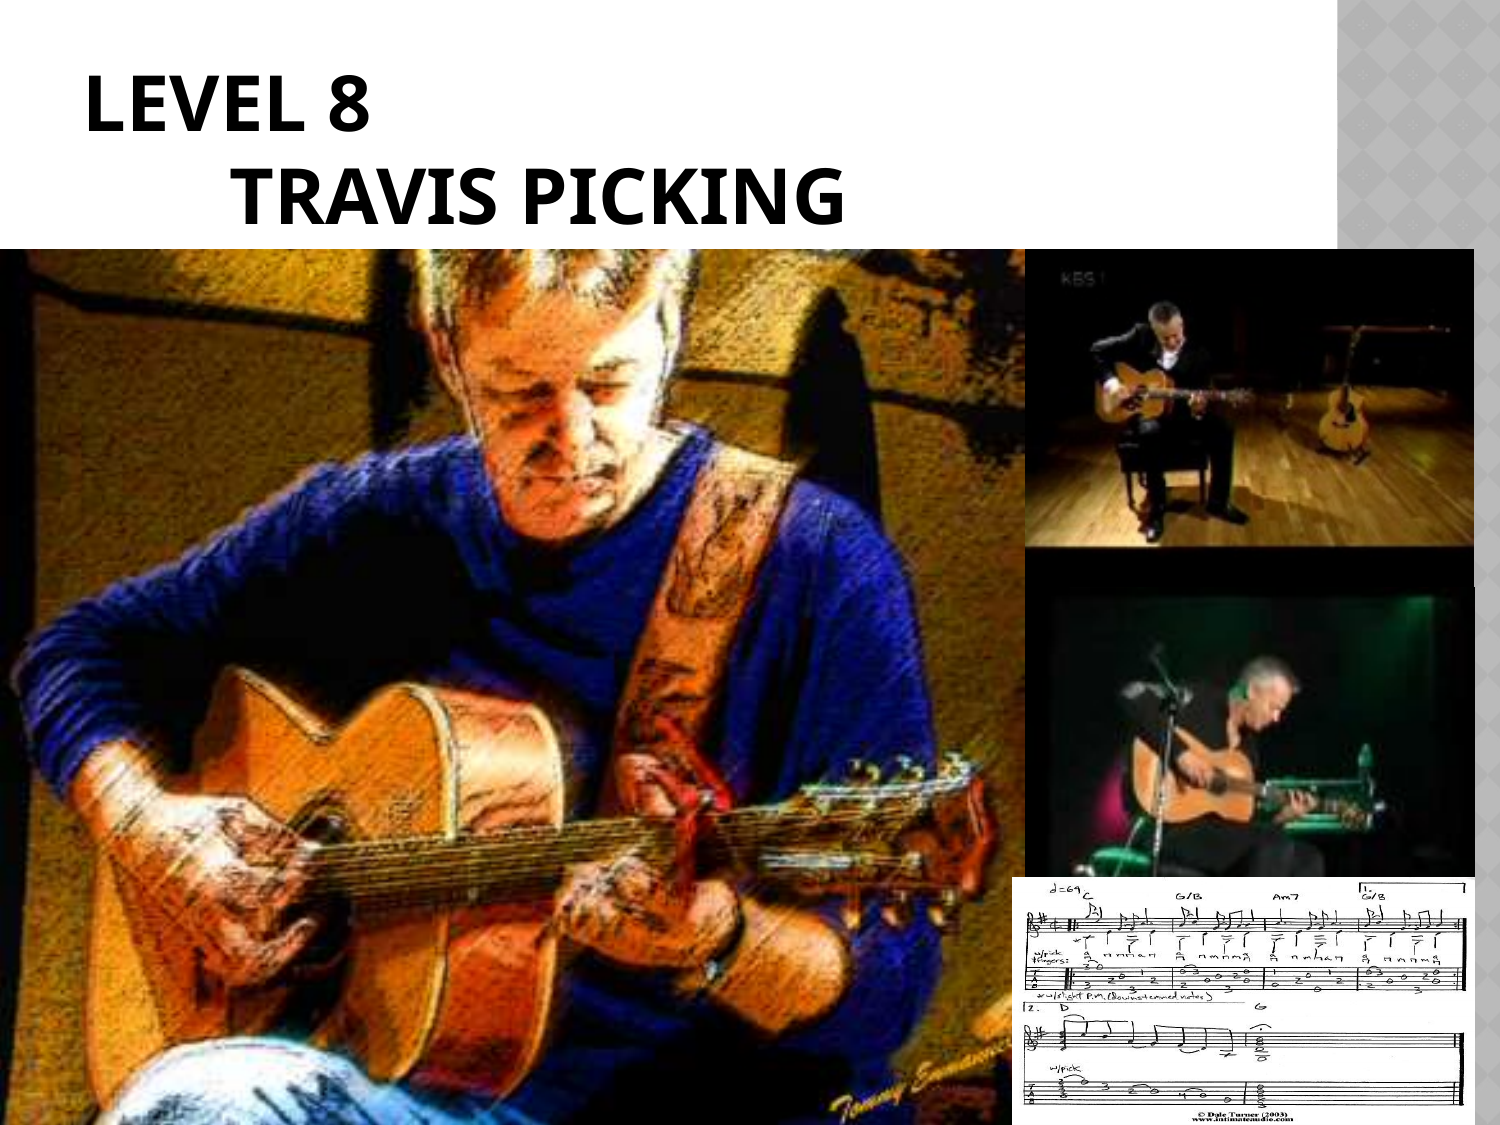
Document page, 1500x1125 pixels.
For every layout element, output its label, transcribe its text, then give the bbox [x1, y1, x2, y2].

title Level 8 travis picking [75, 52, 1263, 240]
picture [0, 249, 1476, 1125]
